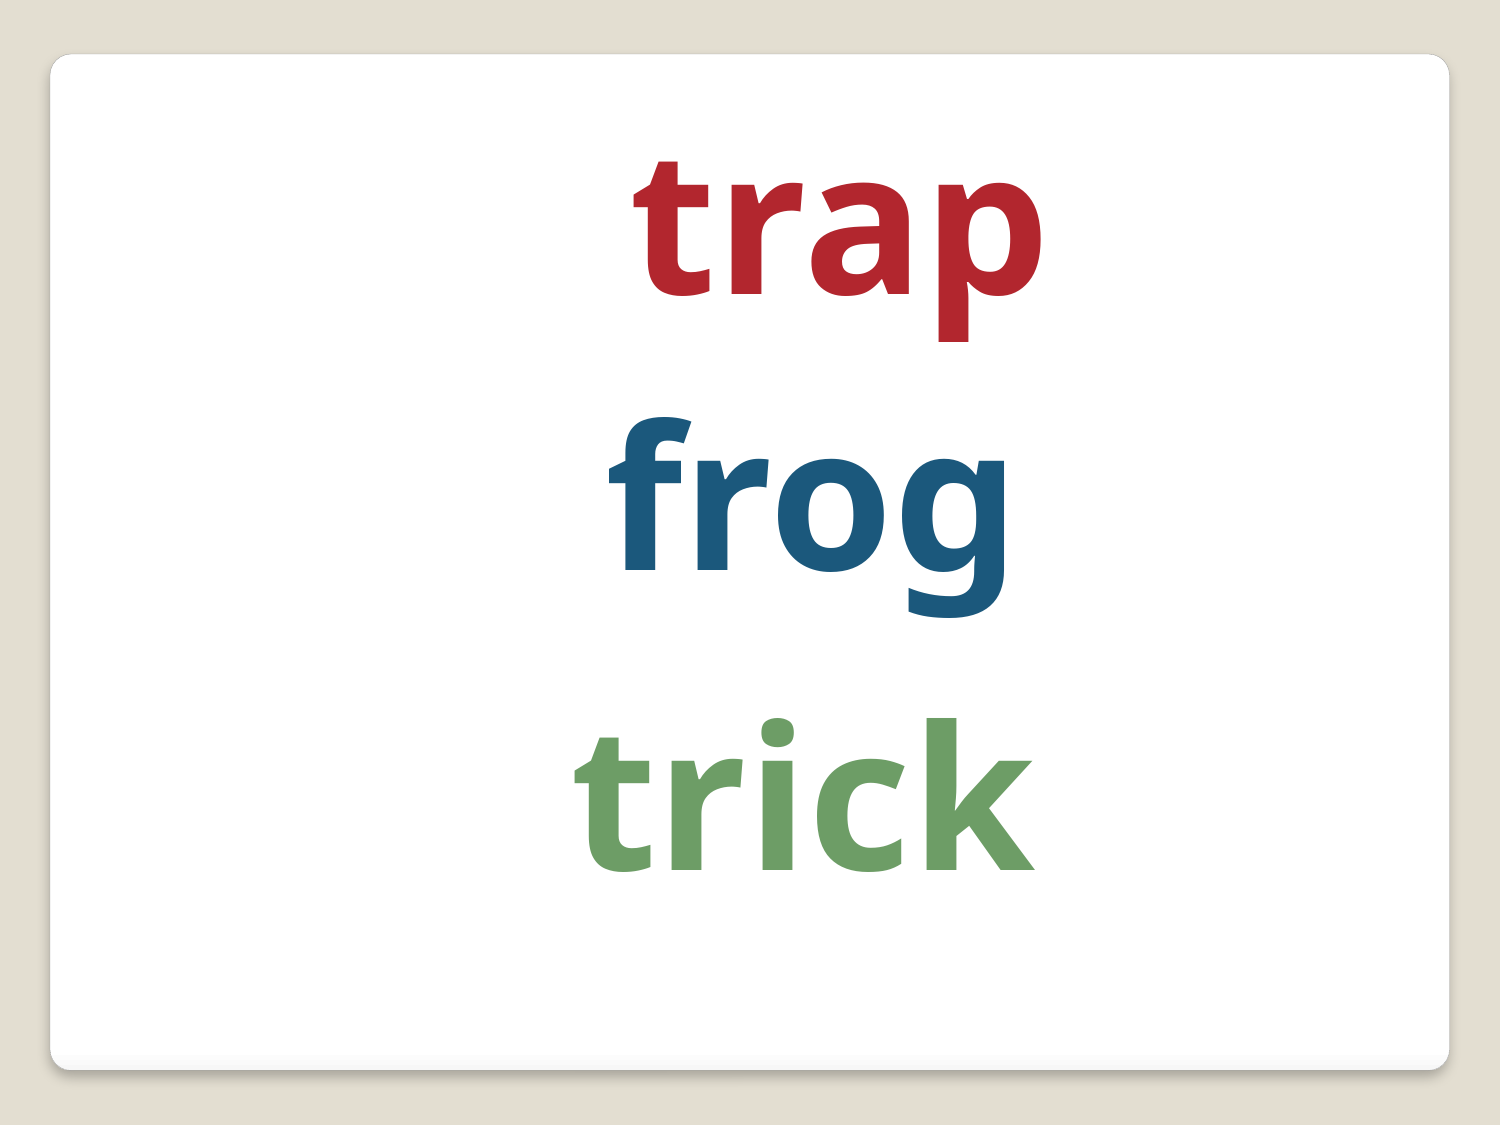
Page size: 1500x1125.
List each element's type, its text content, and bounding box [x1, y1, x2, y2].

text_box trick [317, 662, 1288, 918]
text_box trap [317, 87, 1363, 343]
text_box frog [237, 362, 1388, 618]
